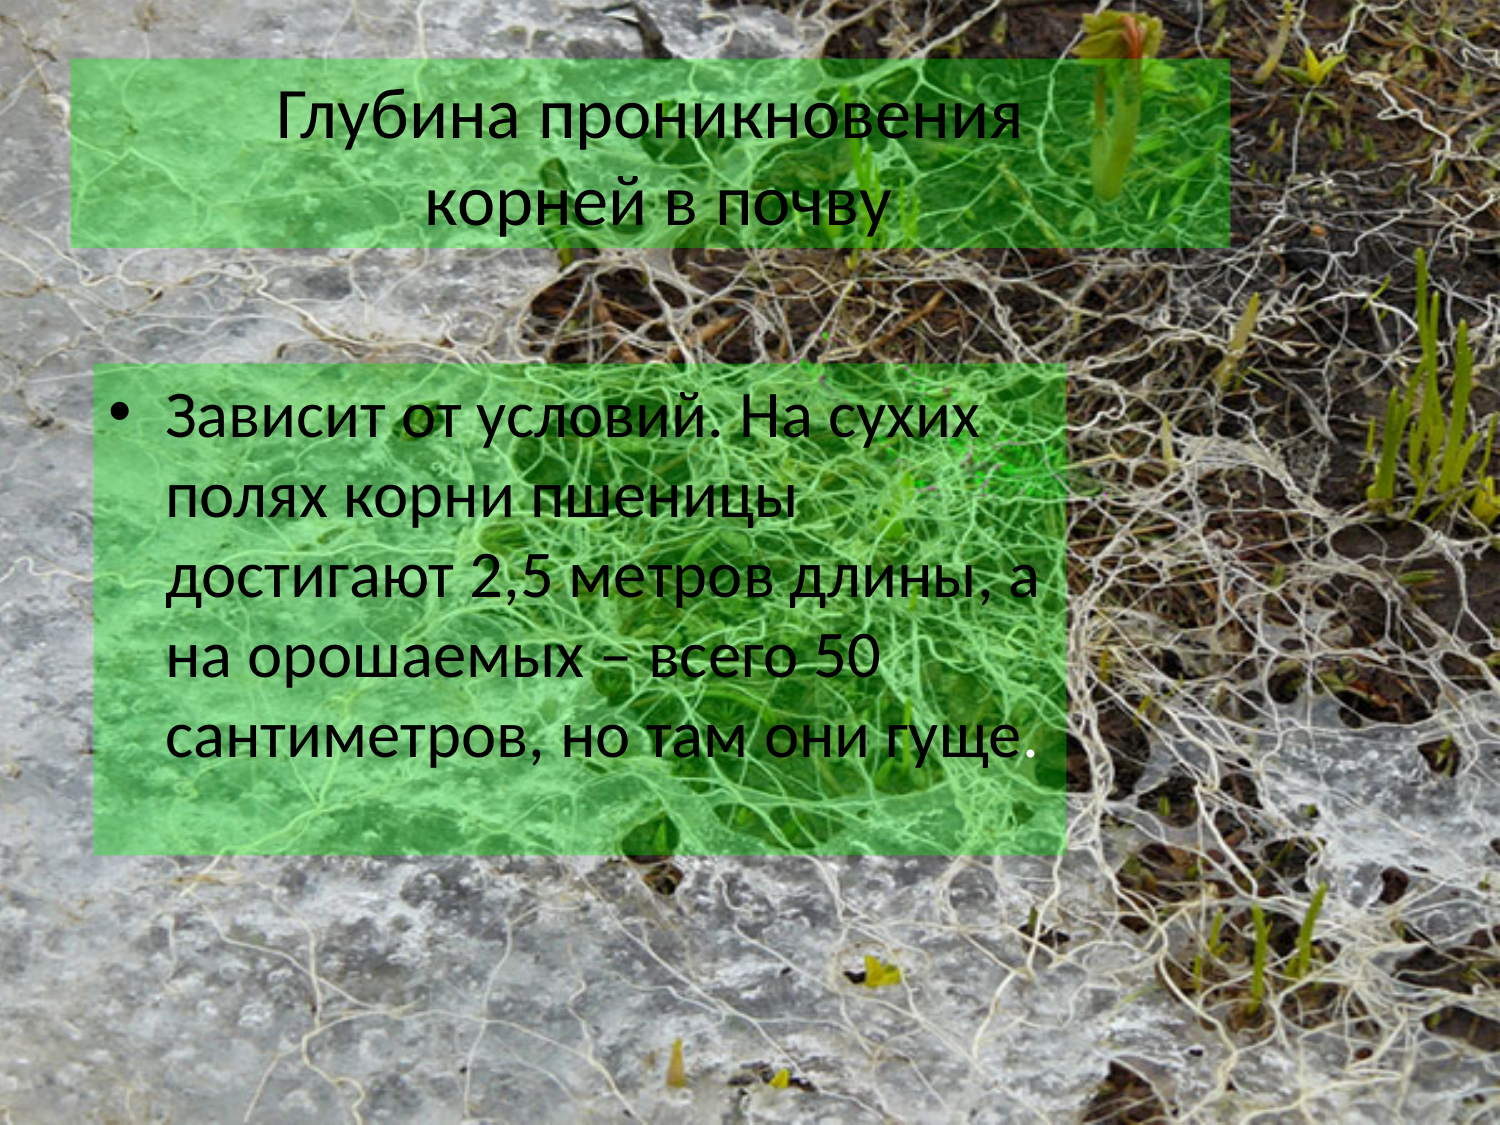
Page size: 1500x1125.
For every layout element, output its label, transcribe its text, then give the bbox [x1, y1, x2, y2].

title Глубина проникновения корней в почву [70, 58, 1231, 248]
list Зависит от условий. На сухих полях корни пшеницы достигают 2,5 метров длины, а на орошаемых – всего 50 сантиметров, но там они гуще. [93, 363, 1067, 856]
picture [0, 0, 1500, 1125]
